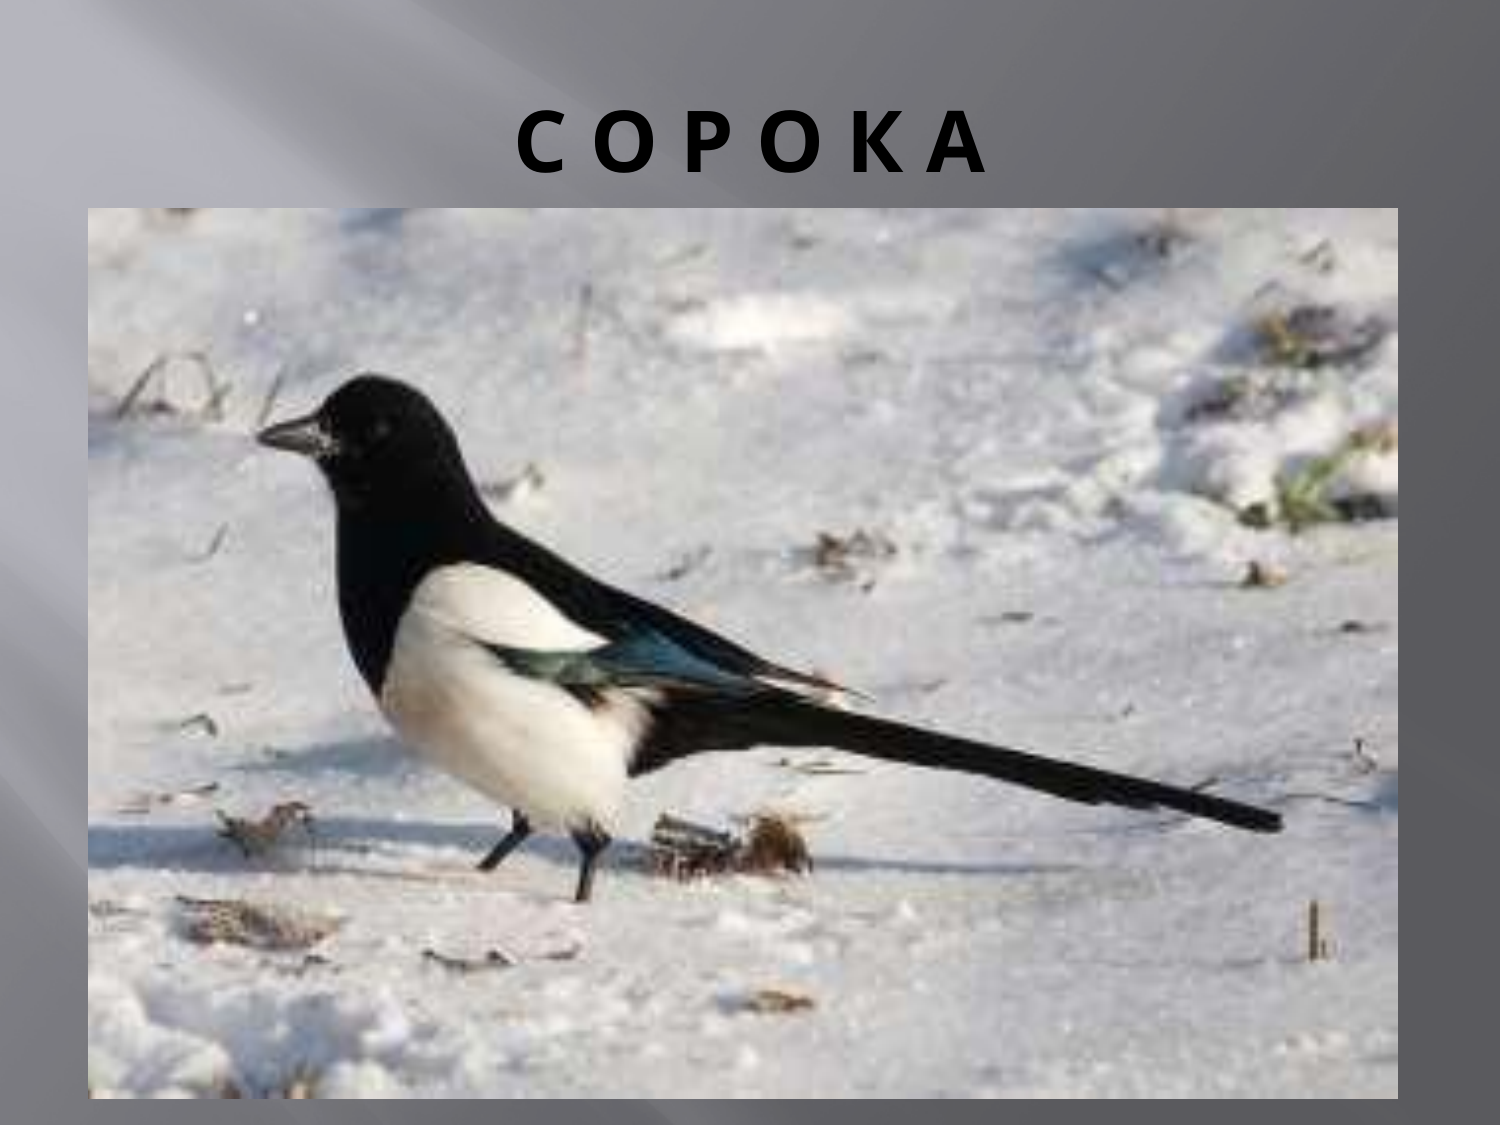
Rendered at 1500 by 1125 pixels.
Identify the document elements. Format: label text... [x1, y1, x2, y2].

title С О Р О К А [75, 45, 1425, 233]
picture [88, 207, 1398, 1100]
